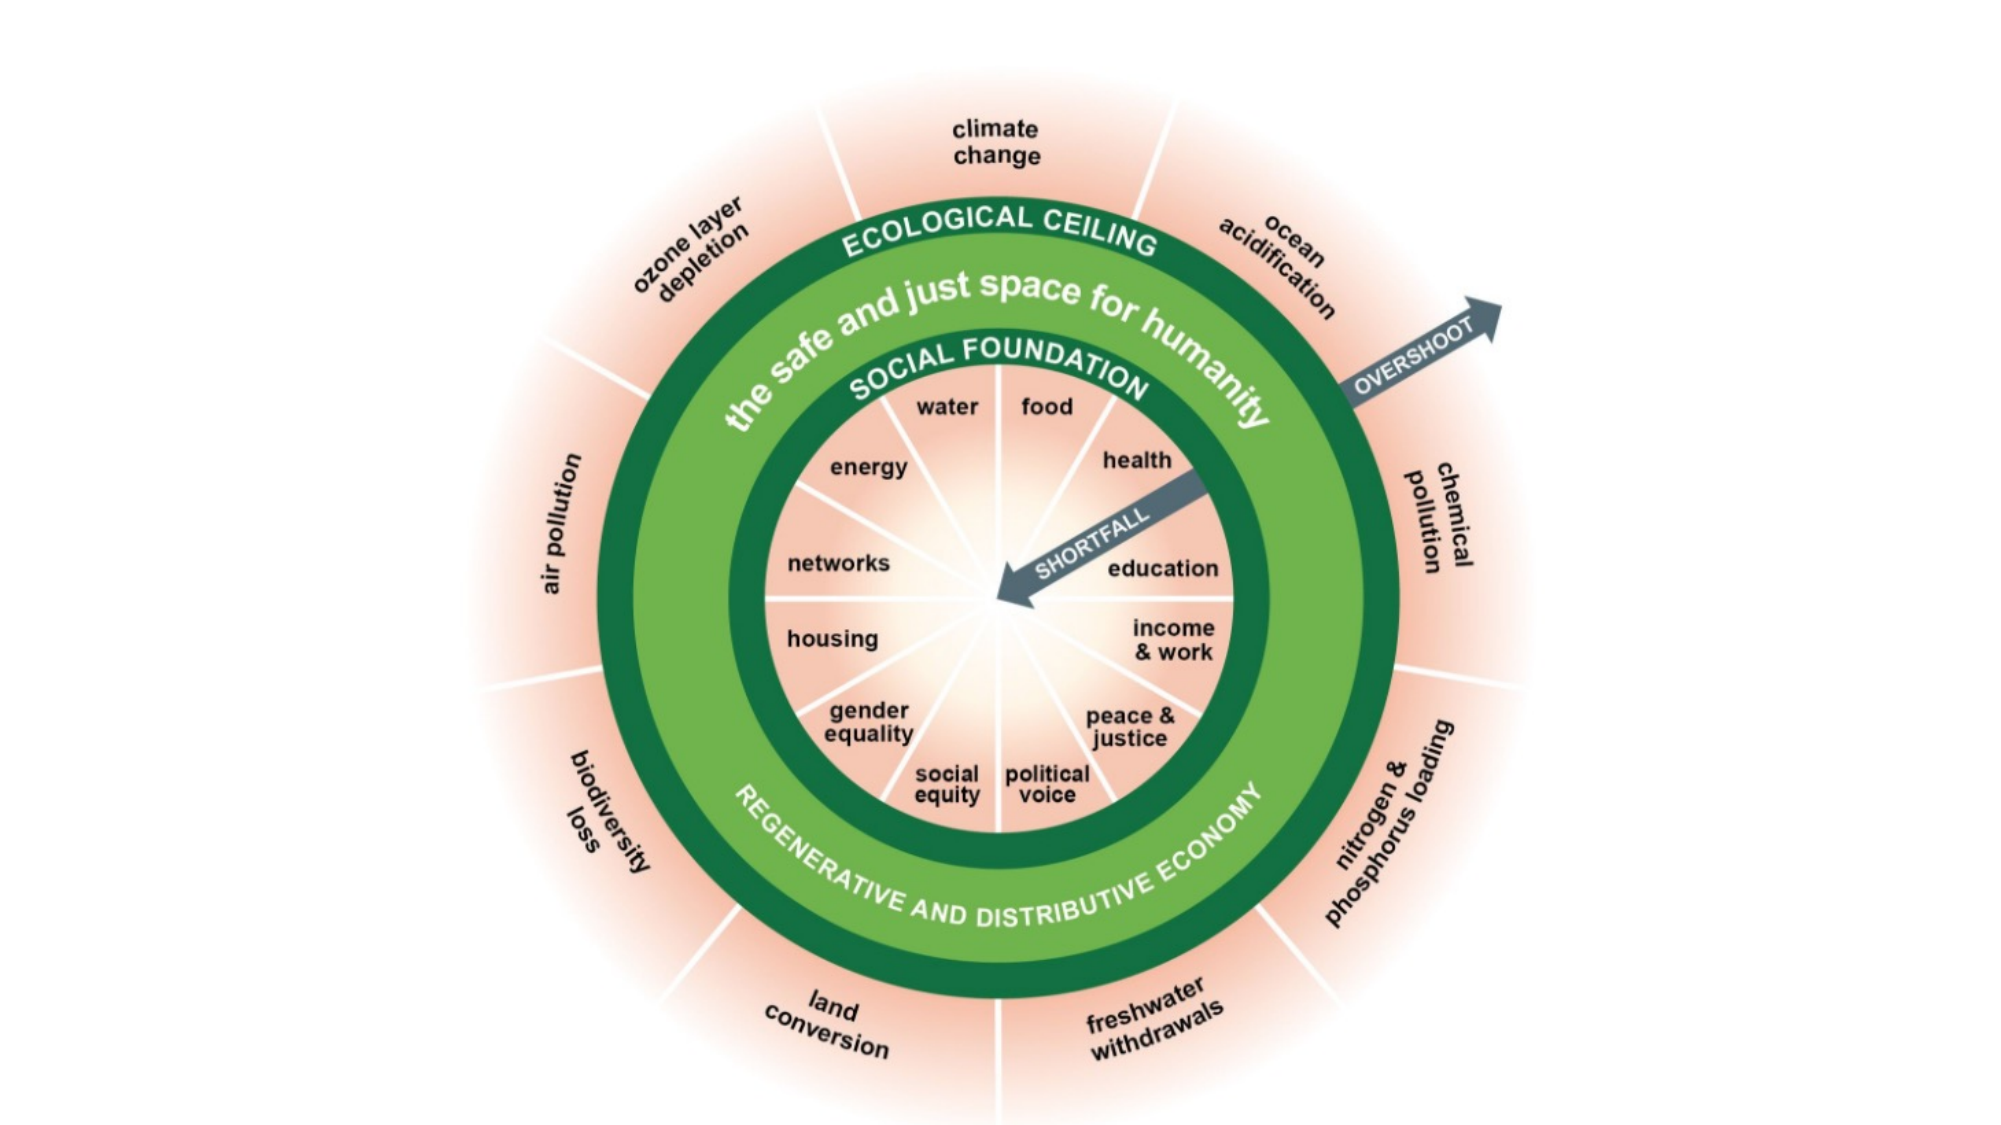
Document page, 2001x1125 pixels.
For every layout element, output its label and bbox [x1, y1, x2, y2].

list [447, 45, 1553, 1125]
